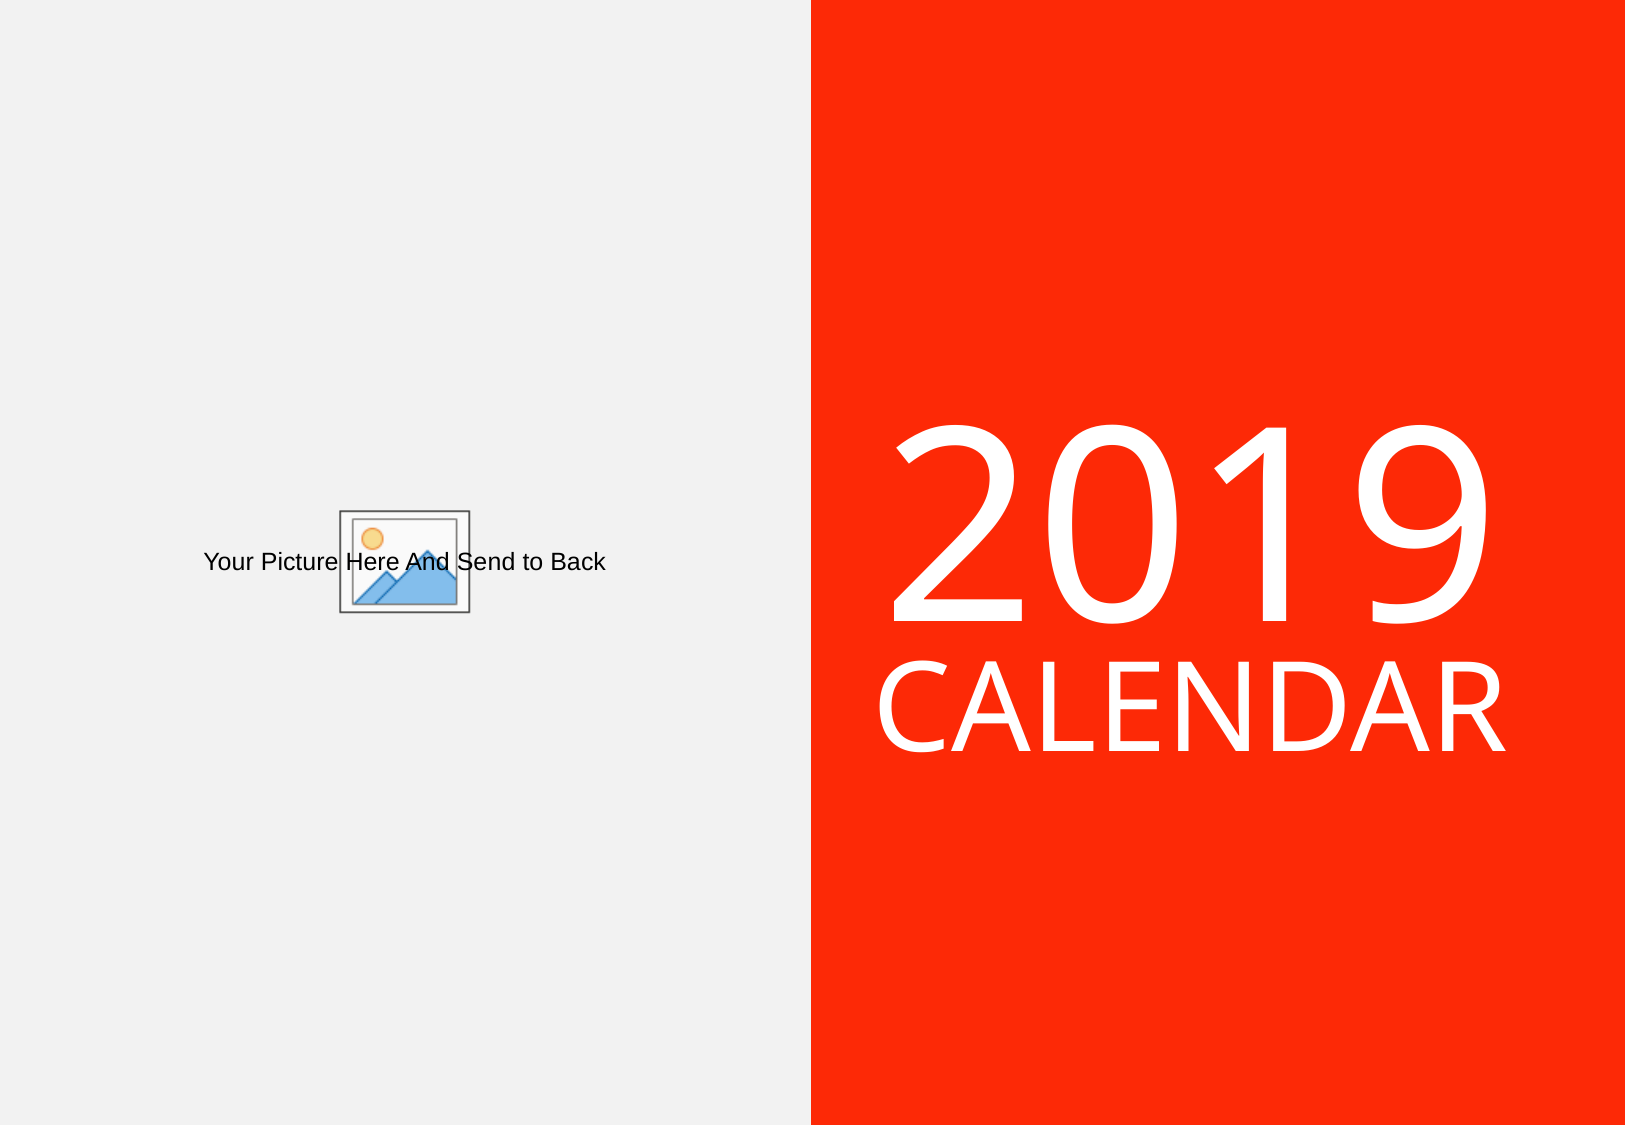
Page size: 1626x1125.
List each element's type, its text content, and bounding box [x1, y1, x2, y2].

text_box 2019 [835, 342, 1547, 618]
picture [0, 0, 811, 1125]
text_box CALENDAR [835, 618, 1547, 784]
